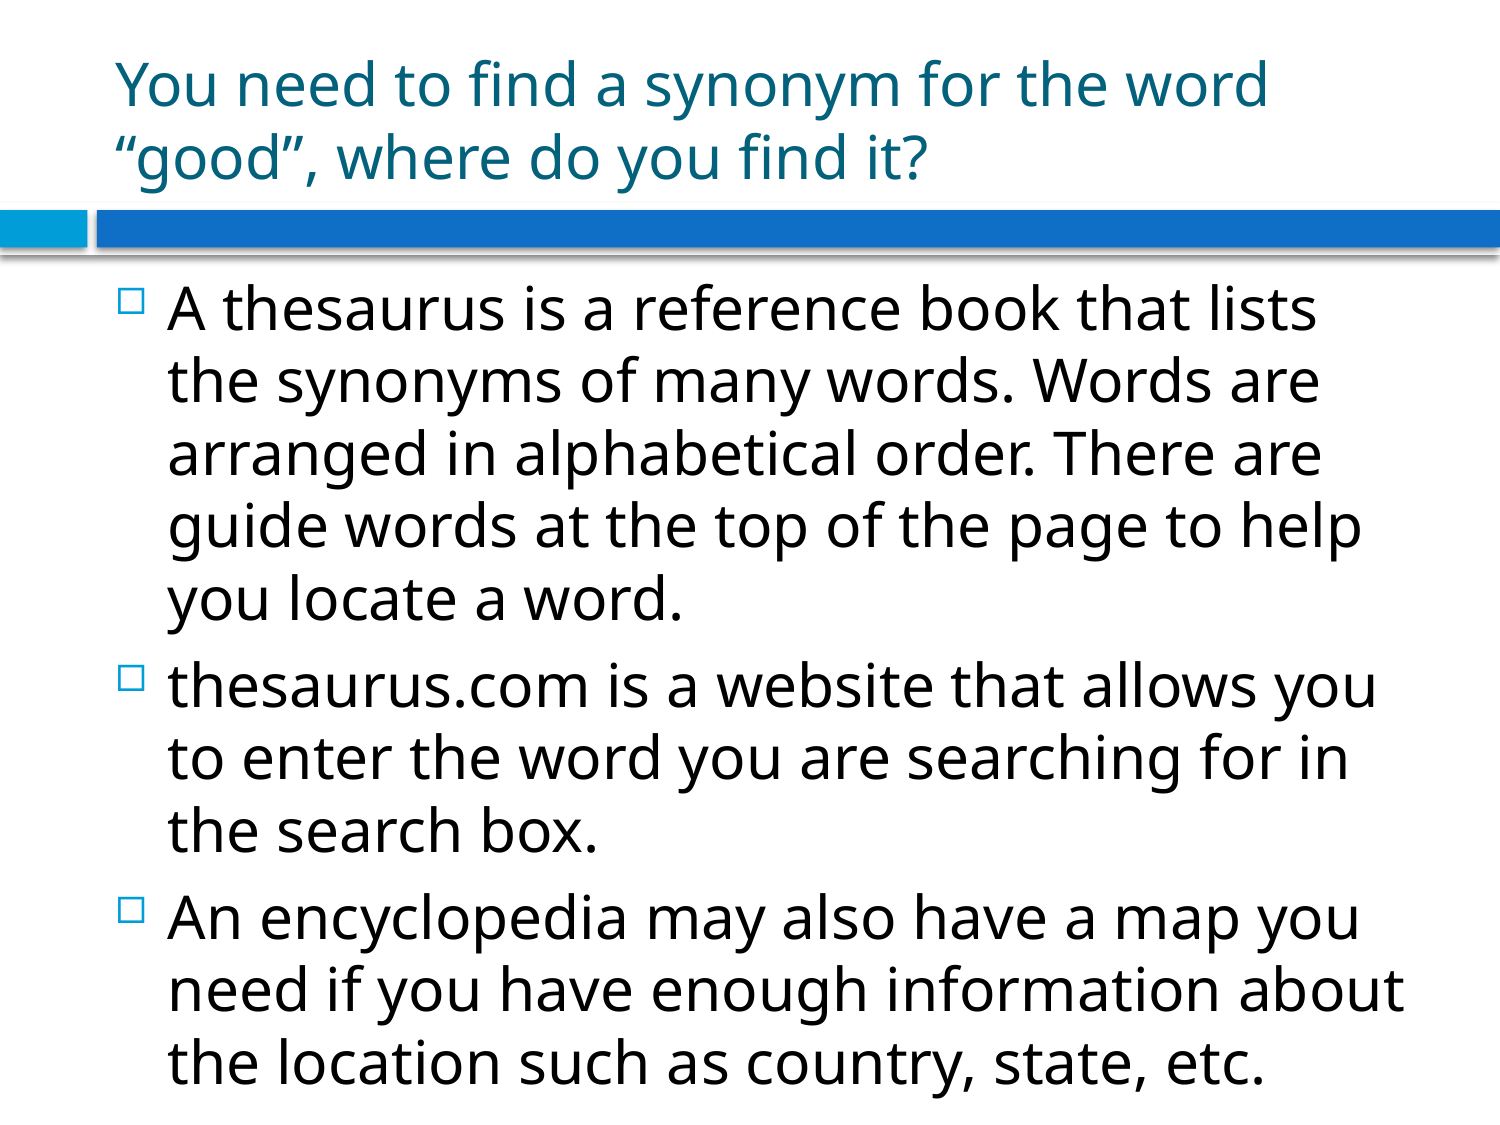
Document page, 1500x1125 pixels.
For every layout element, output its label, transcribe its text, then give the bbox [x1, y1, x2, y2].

title You need to find a synonym for the word “good”, where do you find it? [100, 37, 1438, 200]
list A thesaurus is a reference book that lists the synonyms of many words. Words are arranged in alphabetical order. There are guide words at the top of the page to help you locate a word. thesaurus.com is a website that allows you to enter the word you are searching for in the search box. An encyclopedia may also have a map you need if you have enough information about the location such as country, state, etc. [100, 262, 1438, 1000]
